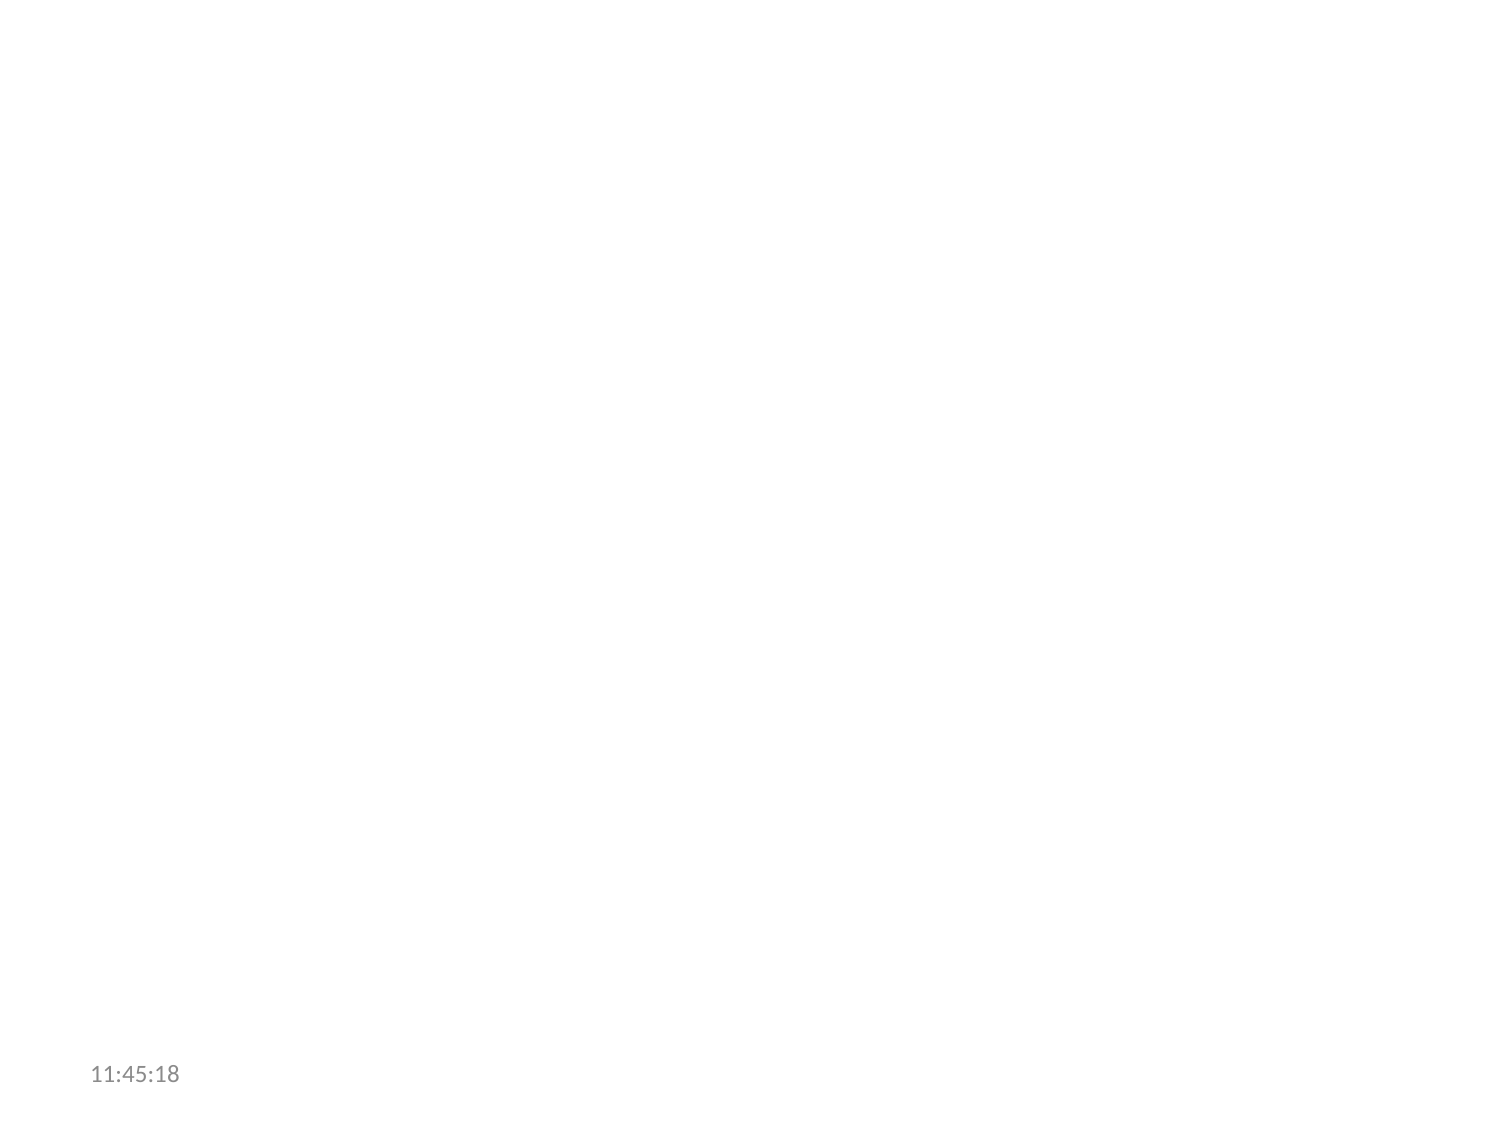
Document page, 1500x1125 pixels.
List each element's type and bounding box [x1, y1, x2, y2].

slide_number [75, 1042, 425, 1103]
